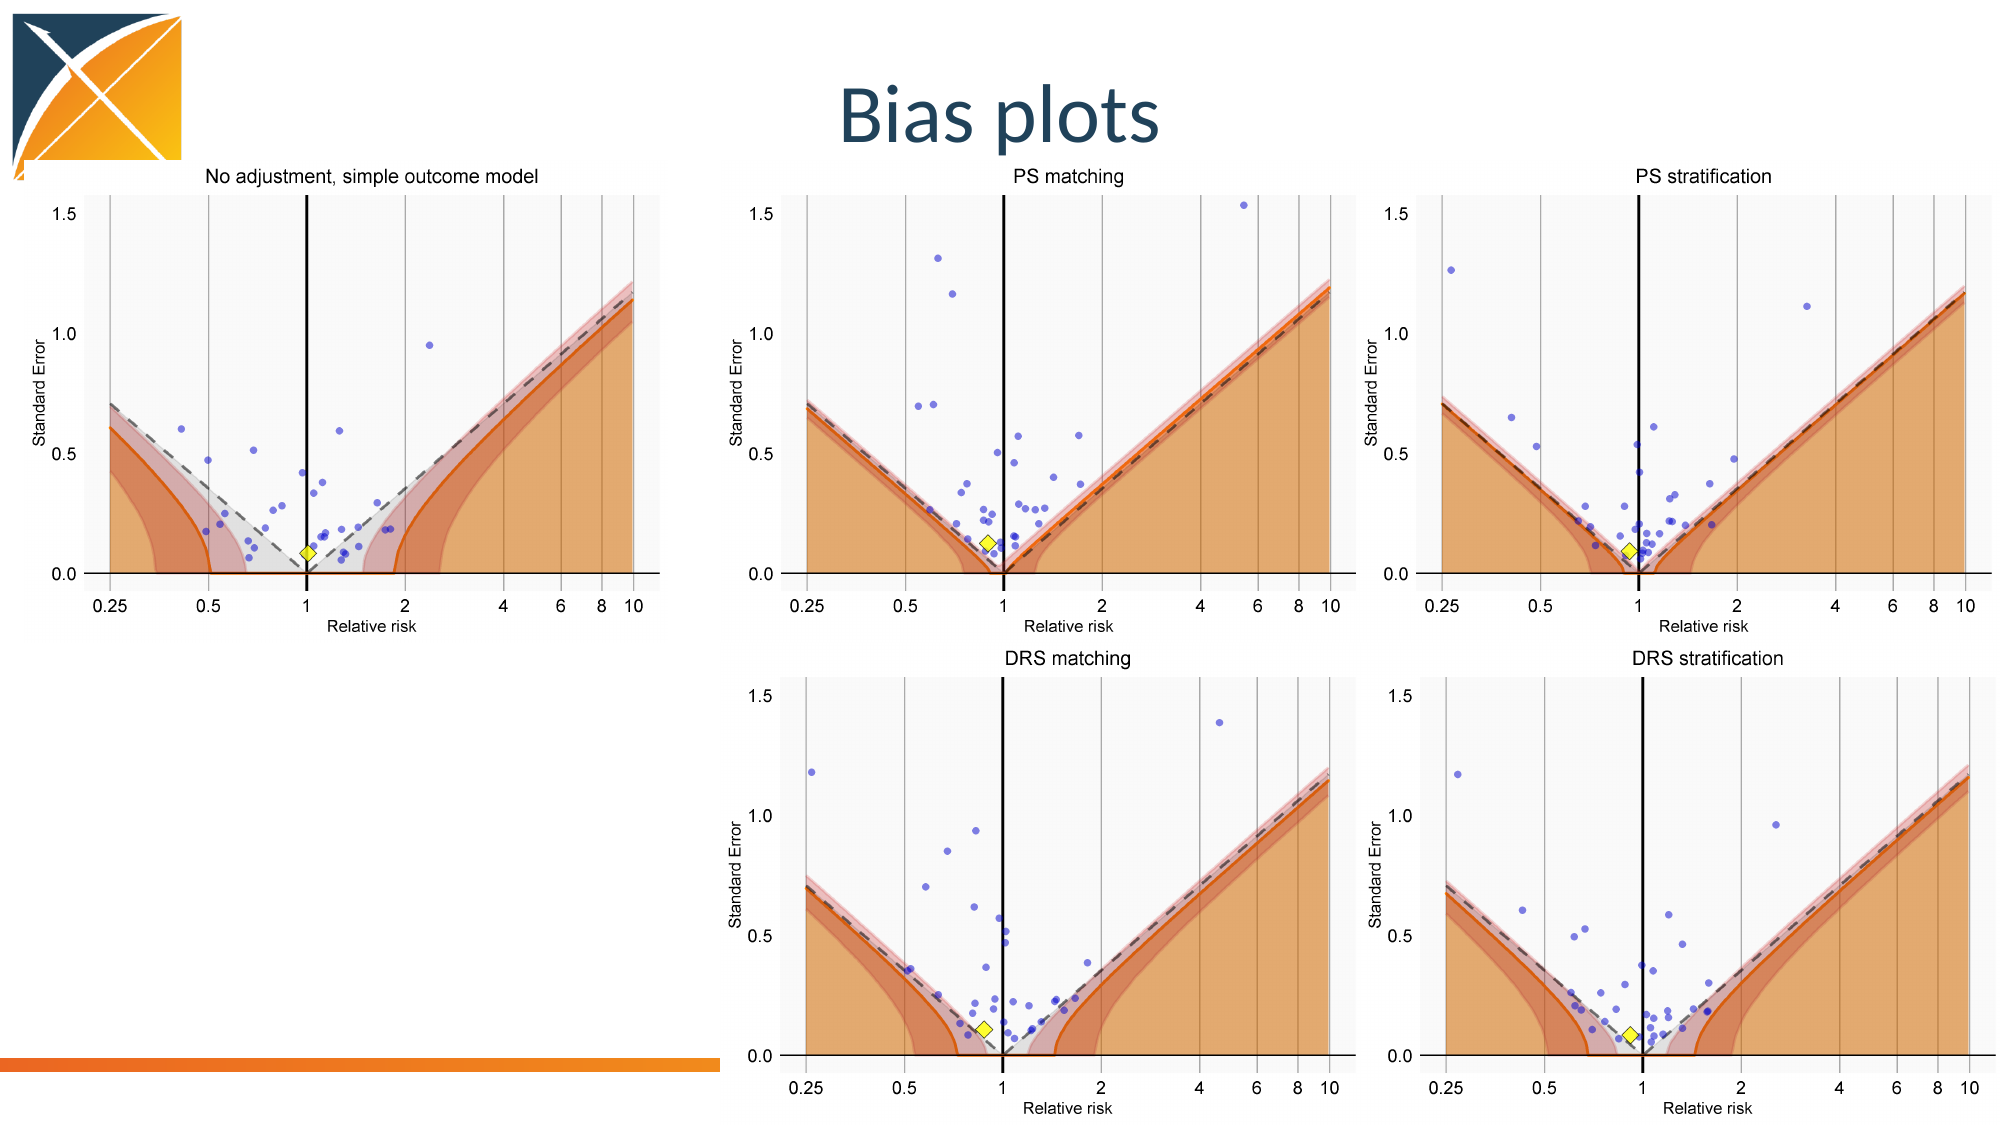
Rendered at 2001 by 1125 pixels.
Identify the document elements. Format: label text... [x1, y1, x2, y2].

picture [0, 0, 137, 200]
title Bias plots [137, 0, 1863, 218]
picture [720, 160, 2000, 1125]
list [24, 160, 668, 643]
